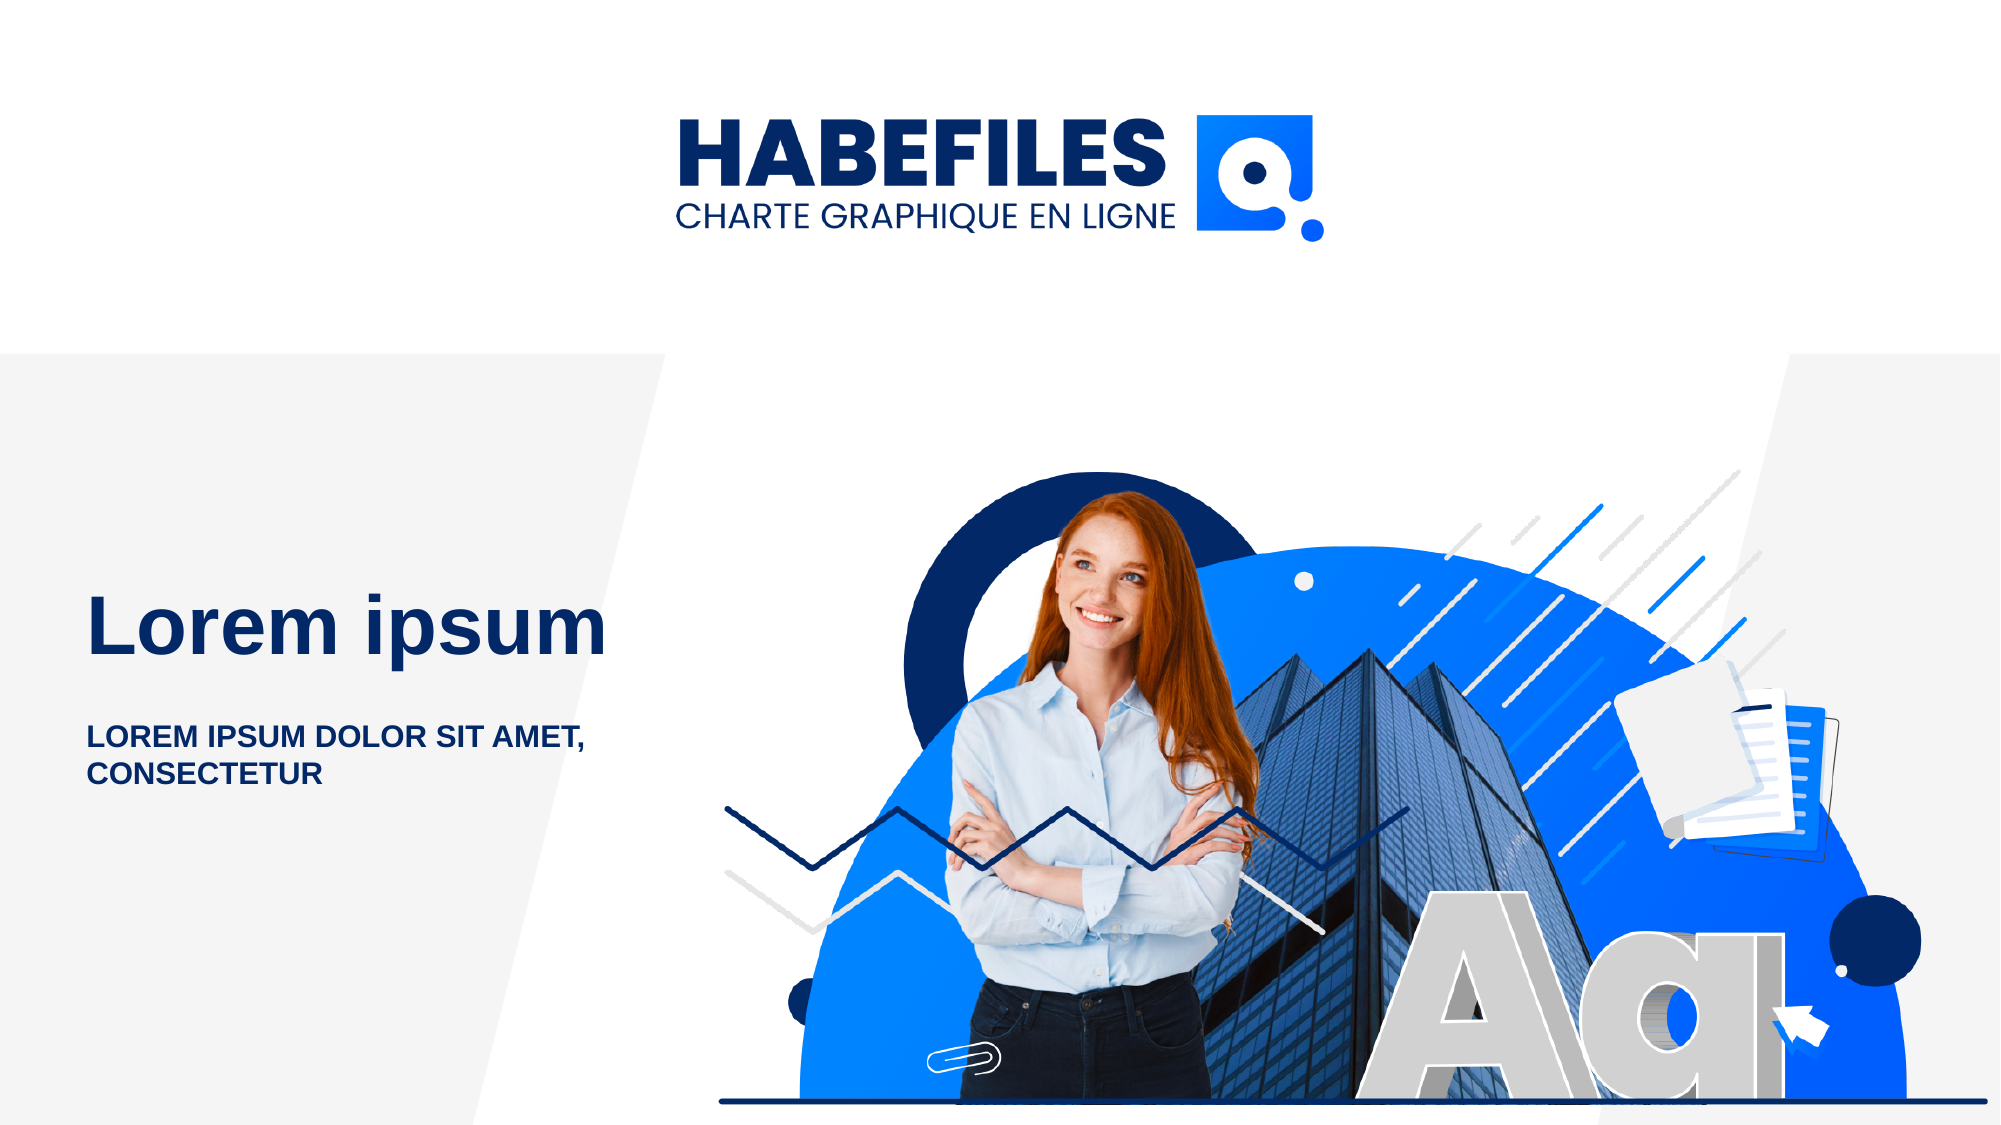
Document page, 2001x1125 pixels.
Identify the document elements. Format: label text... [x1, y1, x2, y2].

picture [718, 466, 1988, 1107]
picture [676, 115, 1324, 242]
list Lorem ipsum dolor sit amet, consectetur [86, 716, 647, 852]
title Lorem ipsum [86, 581, 647, 673]
